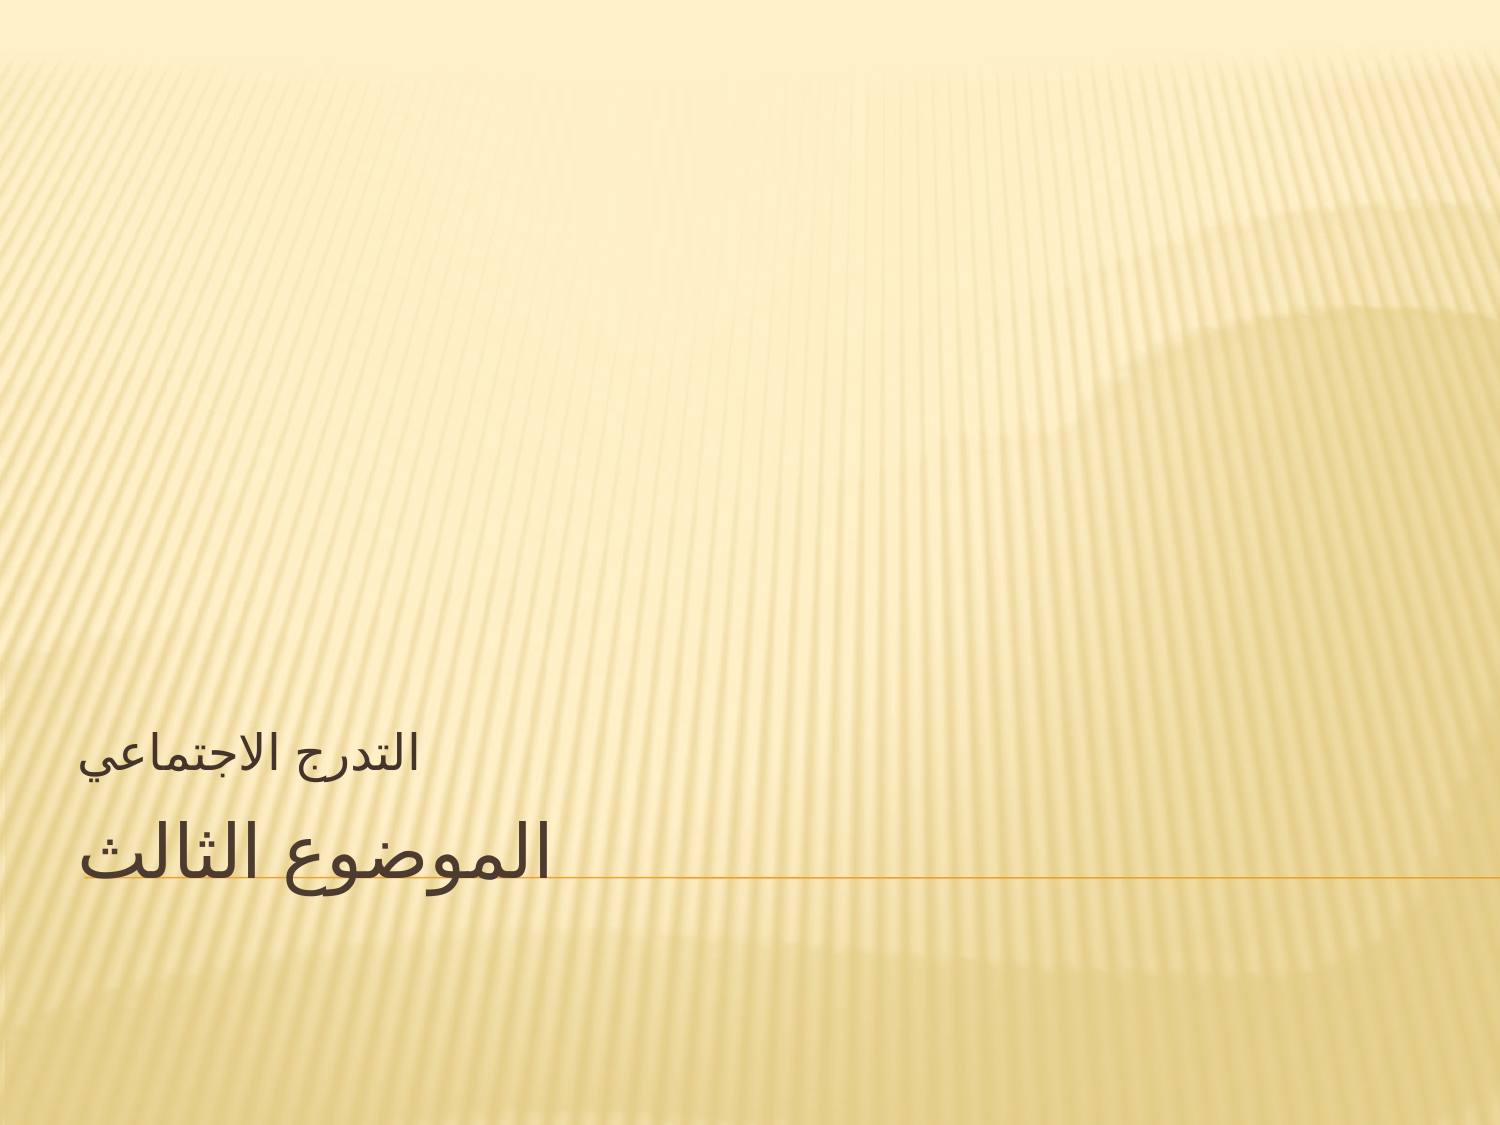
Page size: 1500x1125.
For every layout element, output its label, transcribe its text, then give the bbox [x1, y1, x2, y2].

title الموضوع الثالث [62, 796, 1450, 997]
subtitle التدرج الاجتماعي [62, 637, 1450, 788]
